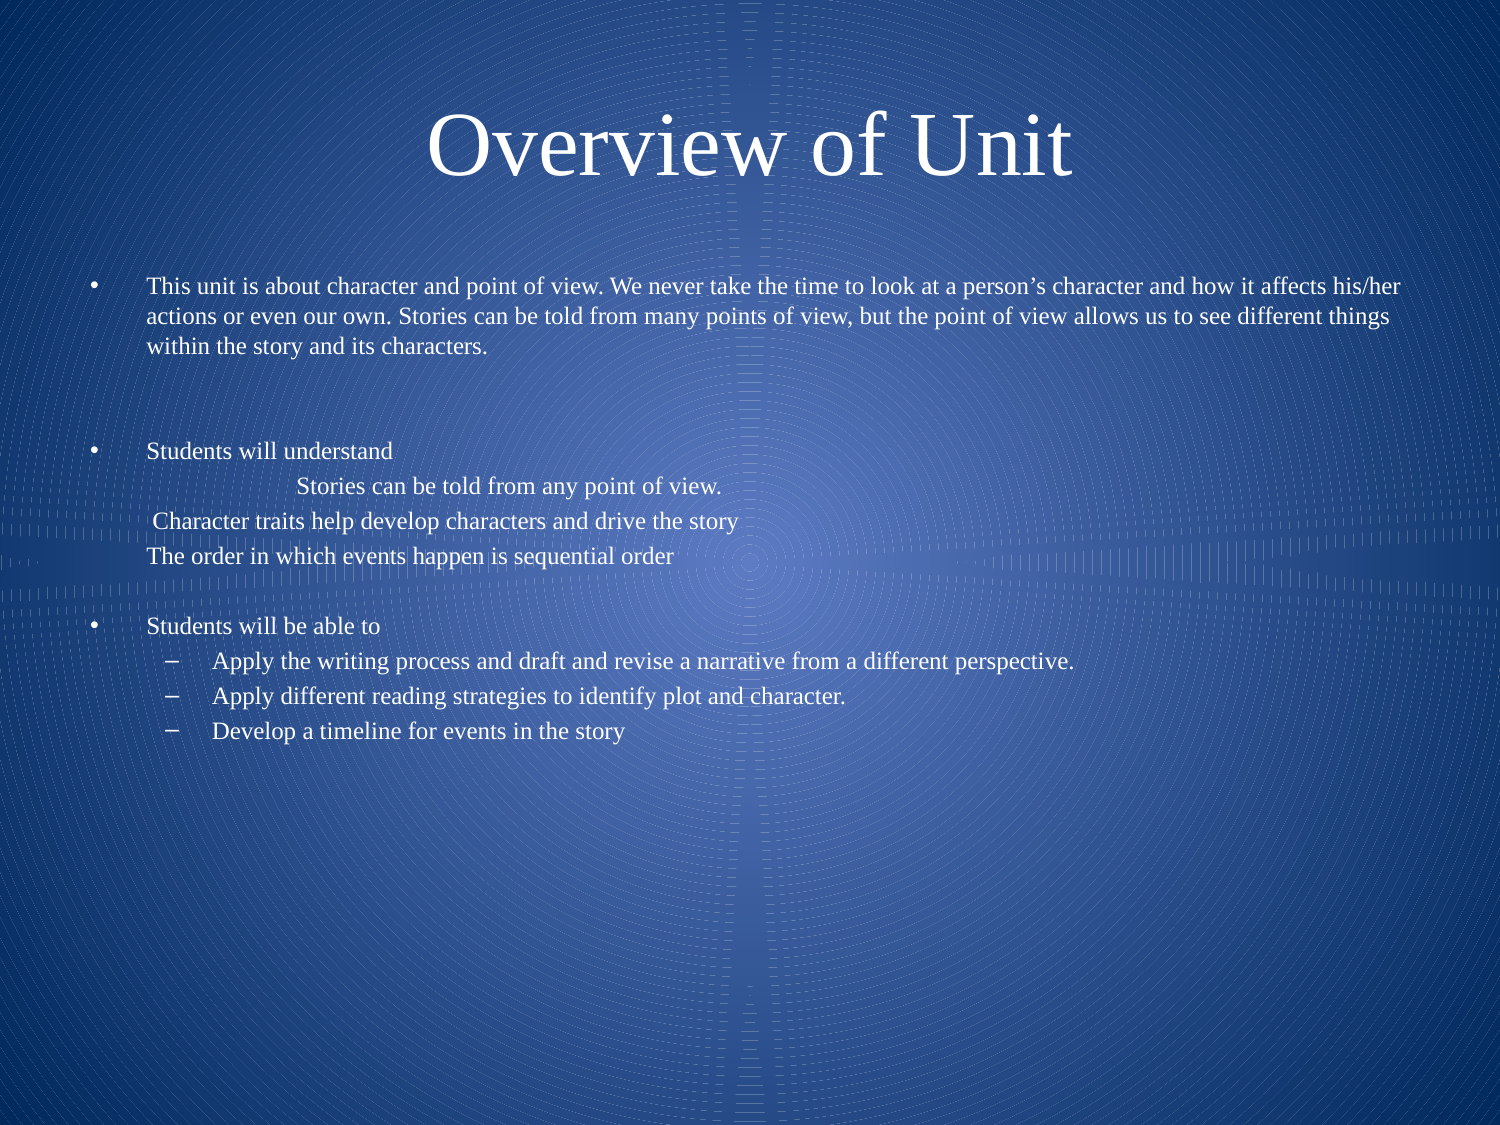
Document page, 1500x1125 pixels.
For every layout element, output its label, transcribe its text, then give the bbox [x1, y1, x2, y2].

title Overview of Unit [75, 45, 1425, 233]
list This unit is about character and point of view. We never take the time to look at a person’s character and how it affects his/her actions or even our own. Stories can be told from many points of view, but the point of view allows us to see different things within the story and its characters. Students will understand Stories can be told from any point of view. Character traits help develop characters and drive the story The order in which events happen is sequential order Students will be able to Apply the writing process and draft and revise a narrative from a different perspective. Apply different reading strategies to identify plot and character. Develop a timeline for events in the story [75, 262, 1425, 1005]
